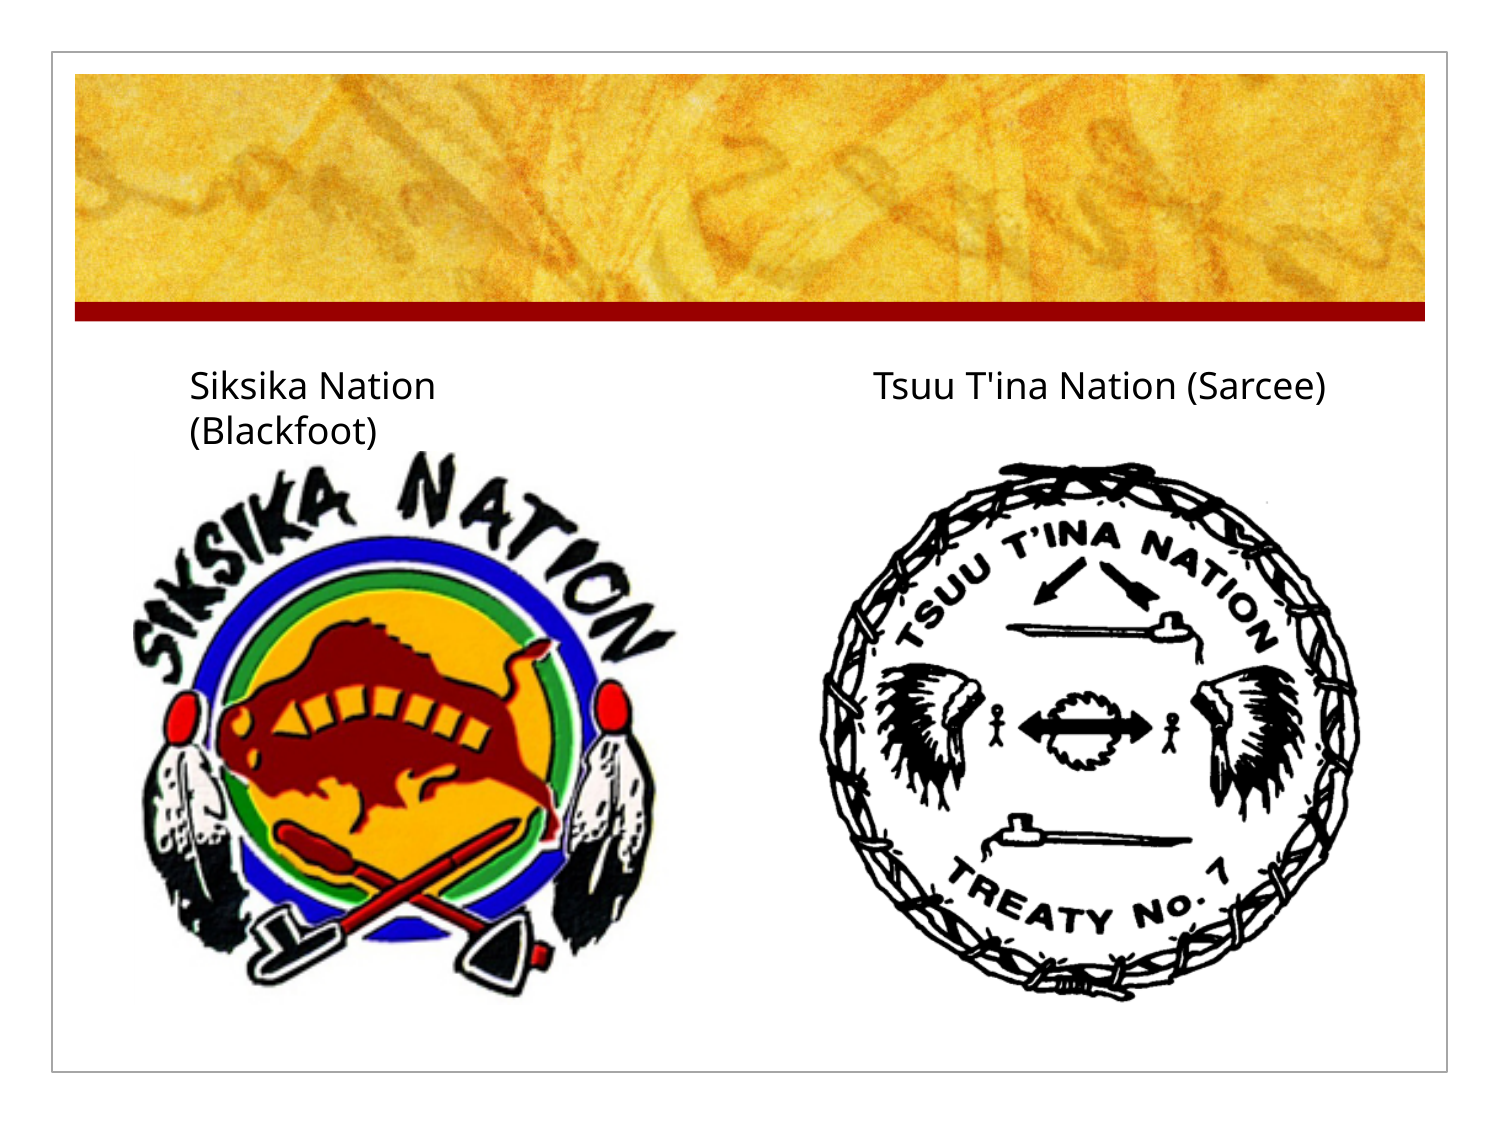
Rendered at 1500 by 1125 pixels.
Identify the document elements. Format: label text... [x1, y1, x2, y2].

text_box Siksika Nation (Blackfoot) [174, 354, 637, 450]
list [791, 450, 1394, 1006]
picture [75, 74, 1425, 301]
text_box Tsuu T'ina Nation (Sarcee) [858, 354, 1342, 415]
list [107, 450, 709, 1006]
